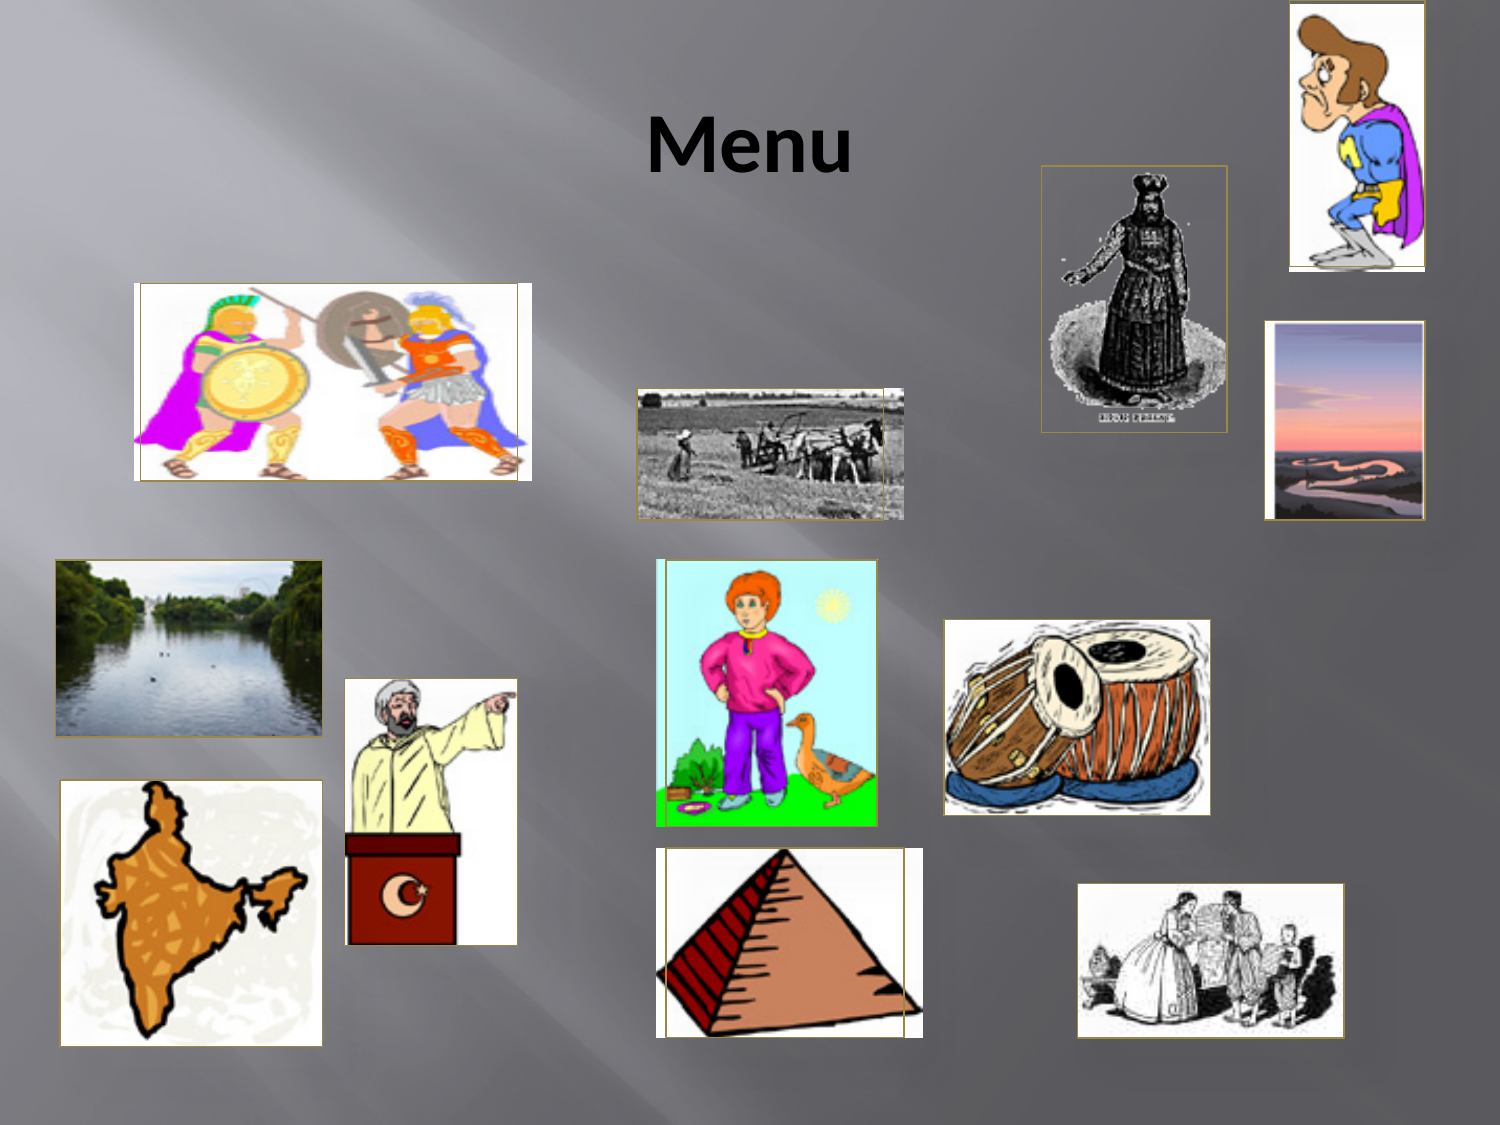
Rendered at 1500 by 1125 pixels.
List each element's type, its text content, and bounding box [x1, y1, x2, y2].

picture [1289, 4, 1426, 272]
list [0, 283, 667, 482]
picture [344, 678, 518, 946]
picture [1041, 165, 1228, 433]
picture [1077, 883, 1345, 1038]
text_box [1289, 0, 1426, 4]
picture [943, 619, 1211, 816]
title Menu [75, 45, 1289, 233]
picture [636, 388, 905, 521]
picture [55, 559, 323, 738]
picture [656, 559, 878, 827]
picture [655, 847, 924, 1038]
picture [59, 779, 323, 1047]
picture [1264, 320, 1426, 521]
